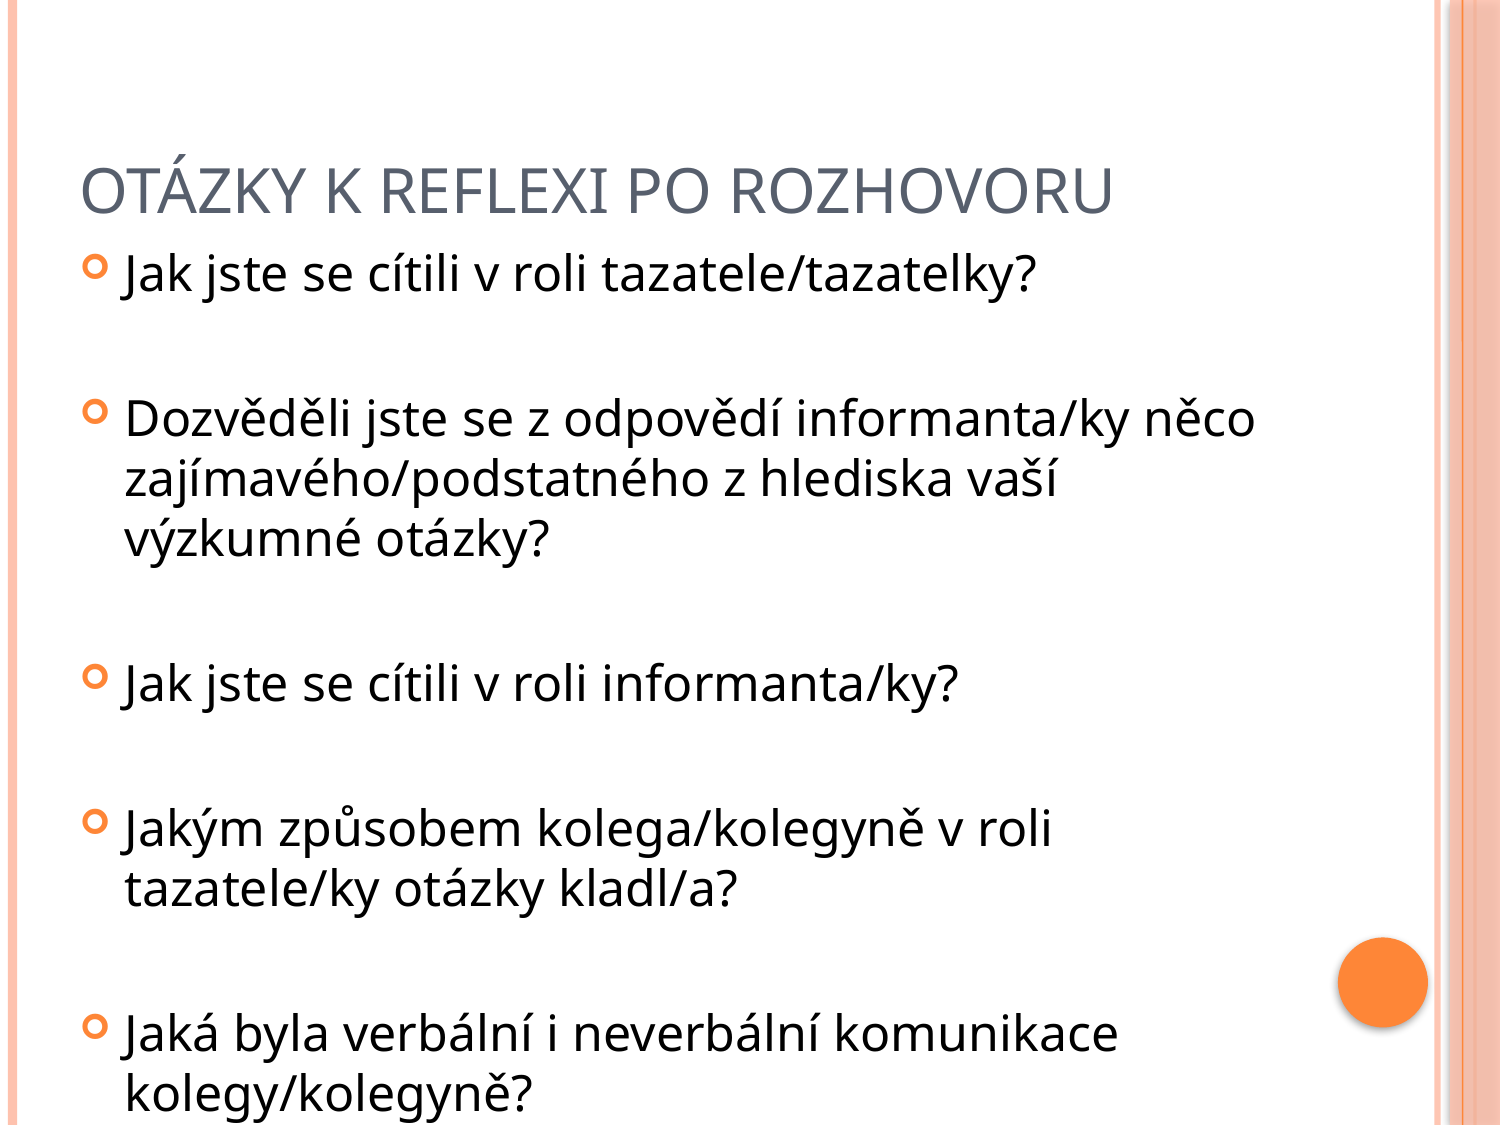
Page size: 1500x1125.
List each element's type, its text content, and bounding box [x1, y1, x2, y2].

title Otázky k reflexi po rozhovoru [64, 54, 1312, 234]
list Jak jste se cítili v roli tazatele/tazatelky? Dozvěděli jste se z odpovědí informanta/ky něco zajímavého/podstatného z hlediska vaší výzkumné otázky? Jak jste se cítili v roli informanta/ky? Jakým způsobem kolega/kolegyně v roli tazatele/ky otázky kladl/a? Jaká byla verbální i neverbální komunikace kolegy/kolegyně? Jaká byla atmosféra během rozhovoru? [64, 233, 1289, 663]
